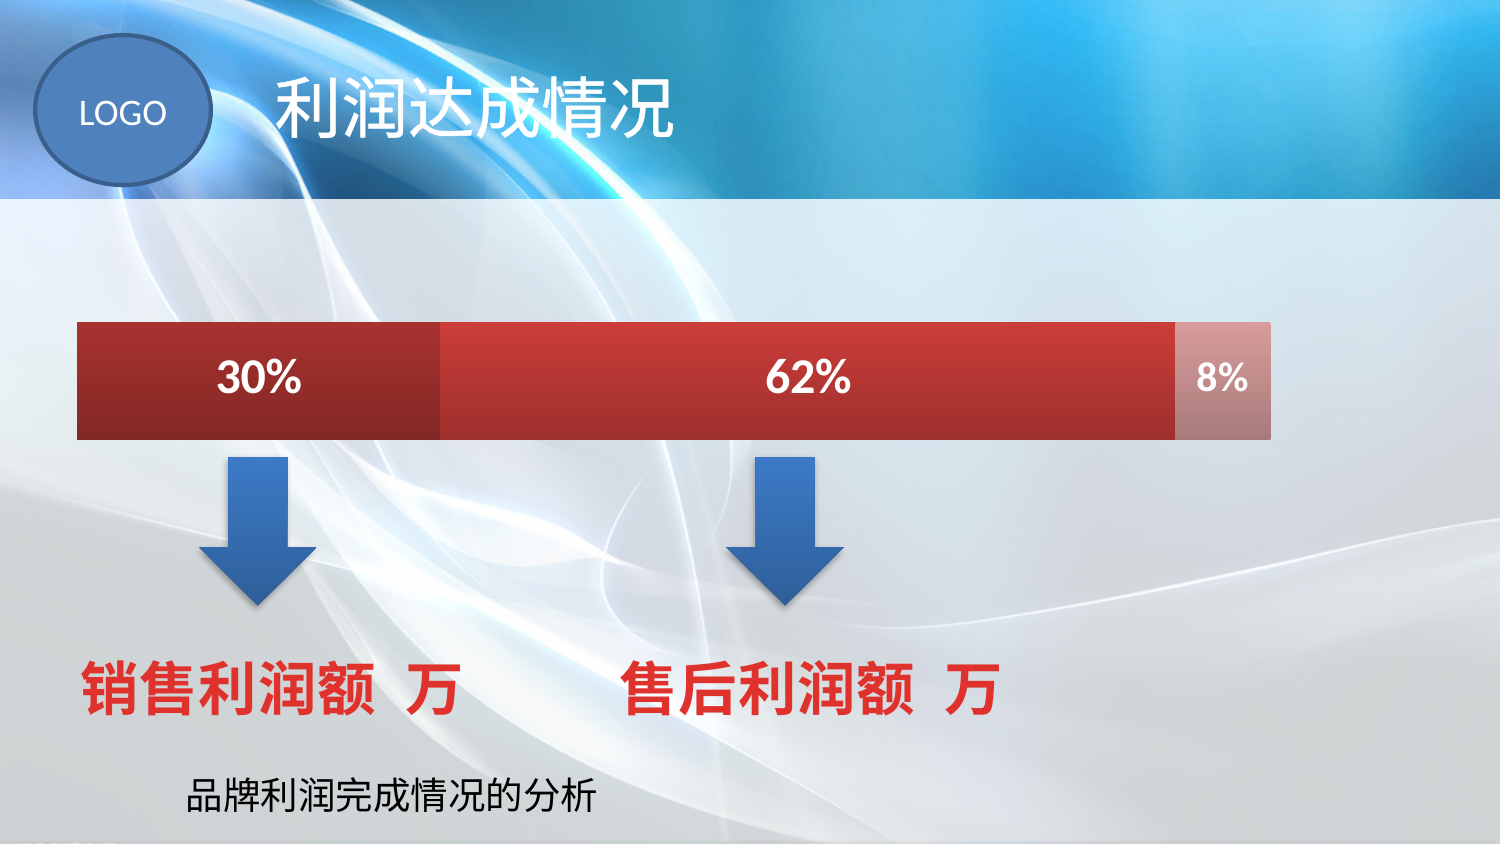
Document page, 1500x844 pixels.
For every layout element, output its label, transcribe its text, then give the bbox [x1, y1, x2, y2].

picture [0, 0, 1500, 199]
text_box 销售利润额 万 [65, 644, 479, 730]
text_box 品牌利润完成情况的分析 [171, 764, 1069, 825]
text_box 利润达成情况 [259, 58, 690, 154]
text_box [726, 540, 844, 606]
chart [34, 245, 1313, 533]
text_box [199, 540, 317, 606]
text_box 售后利润额 万 [604, 644, 1018, 730]
